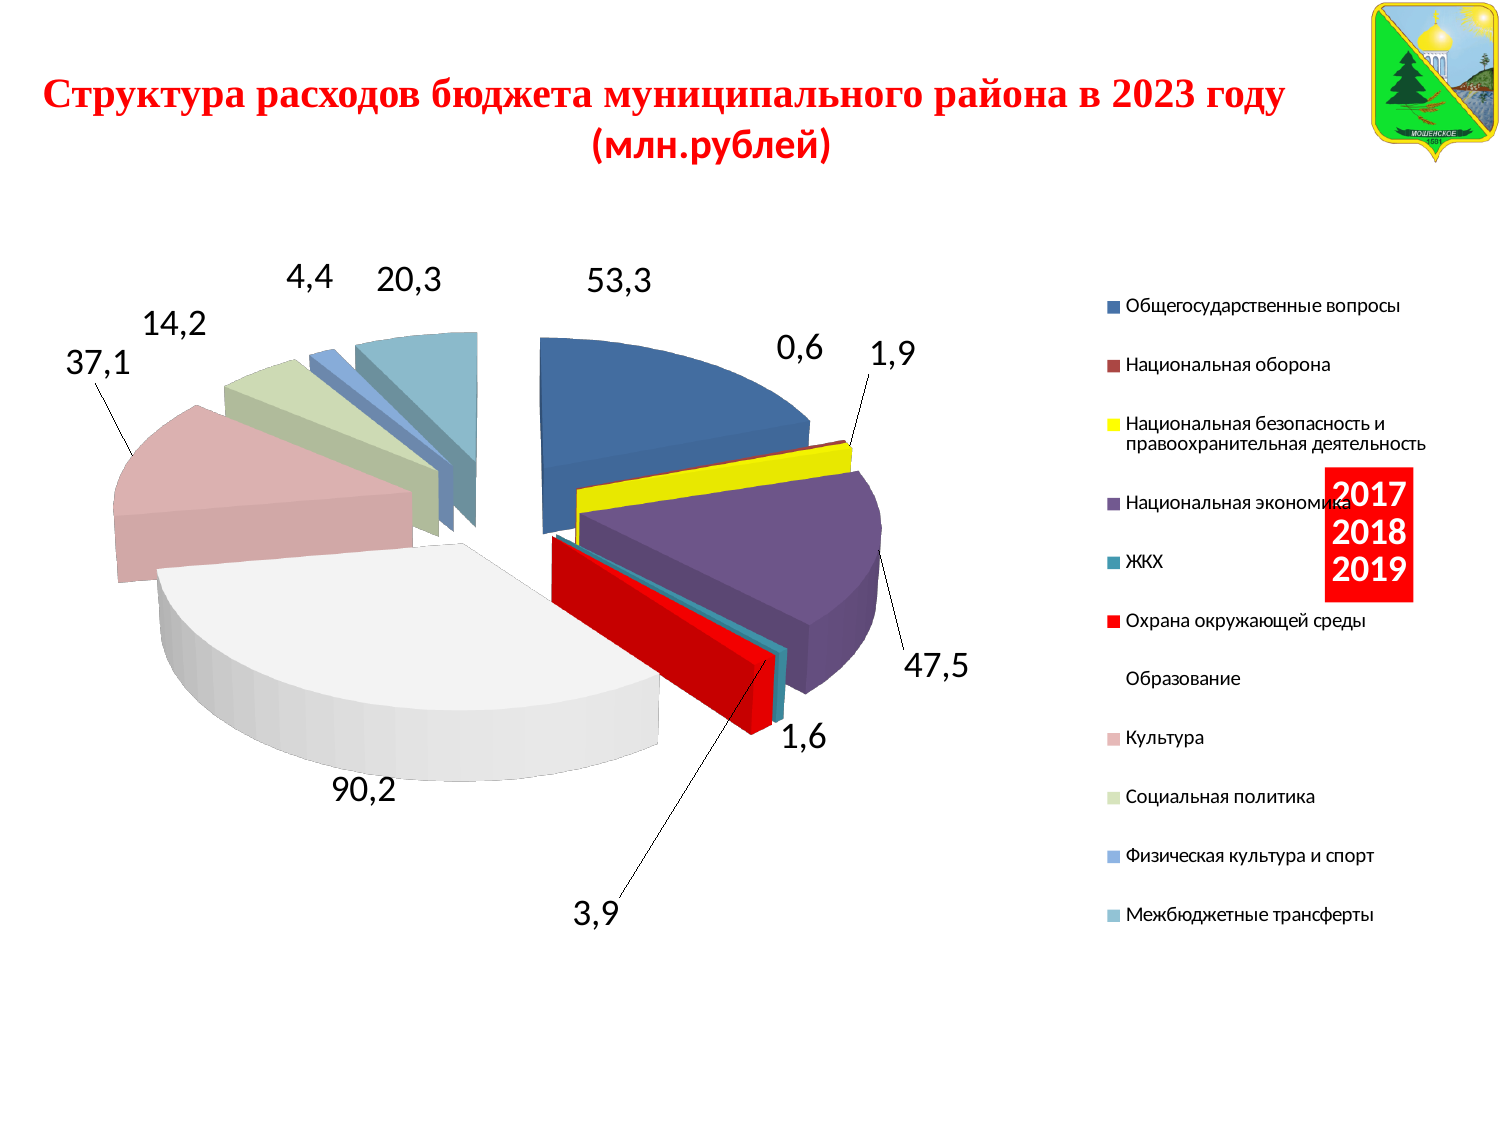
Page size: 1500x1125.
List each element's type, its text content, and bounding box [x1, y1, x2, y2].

chart [64, 207, 1486, 1060]
text_box Структура расходов бюджета муниципального района в 2023 году (млн.рублей) [0, 66, 1364, 114]
picture [1369, 0, 1500, 165]
